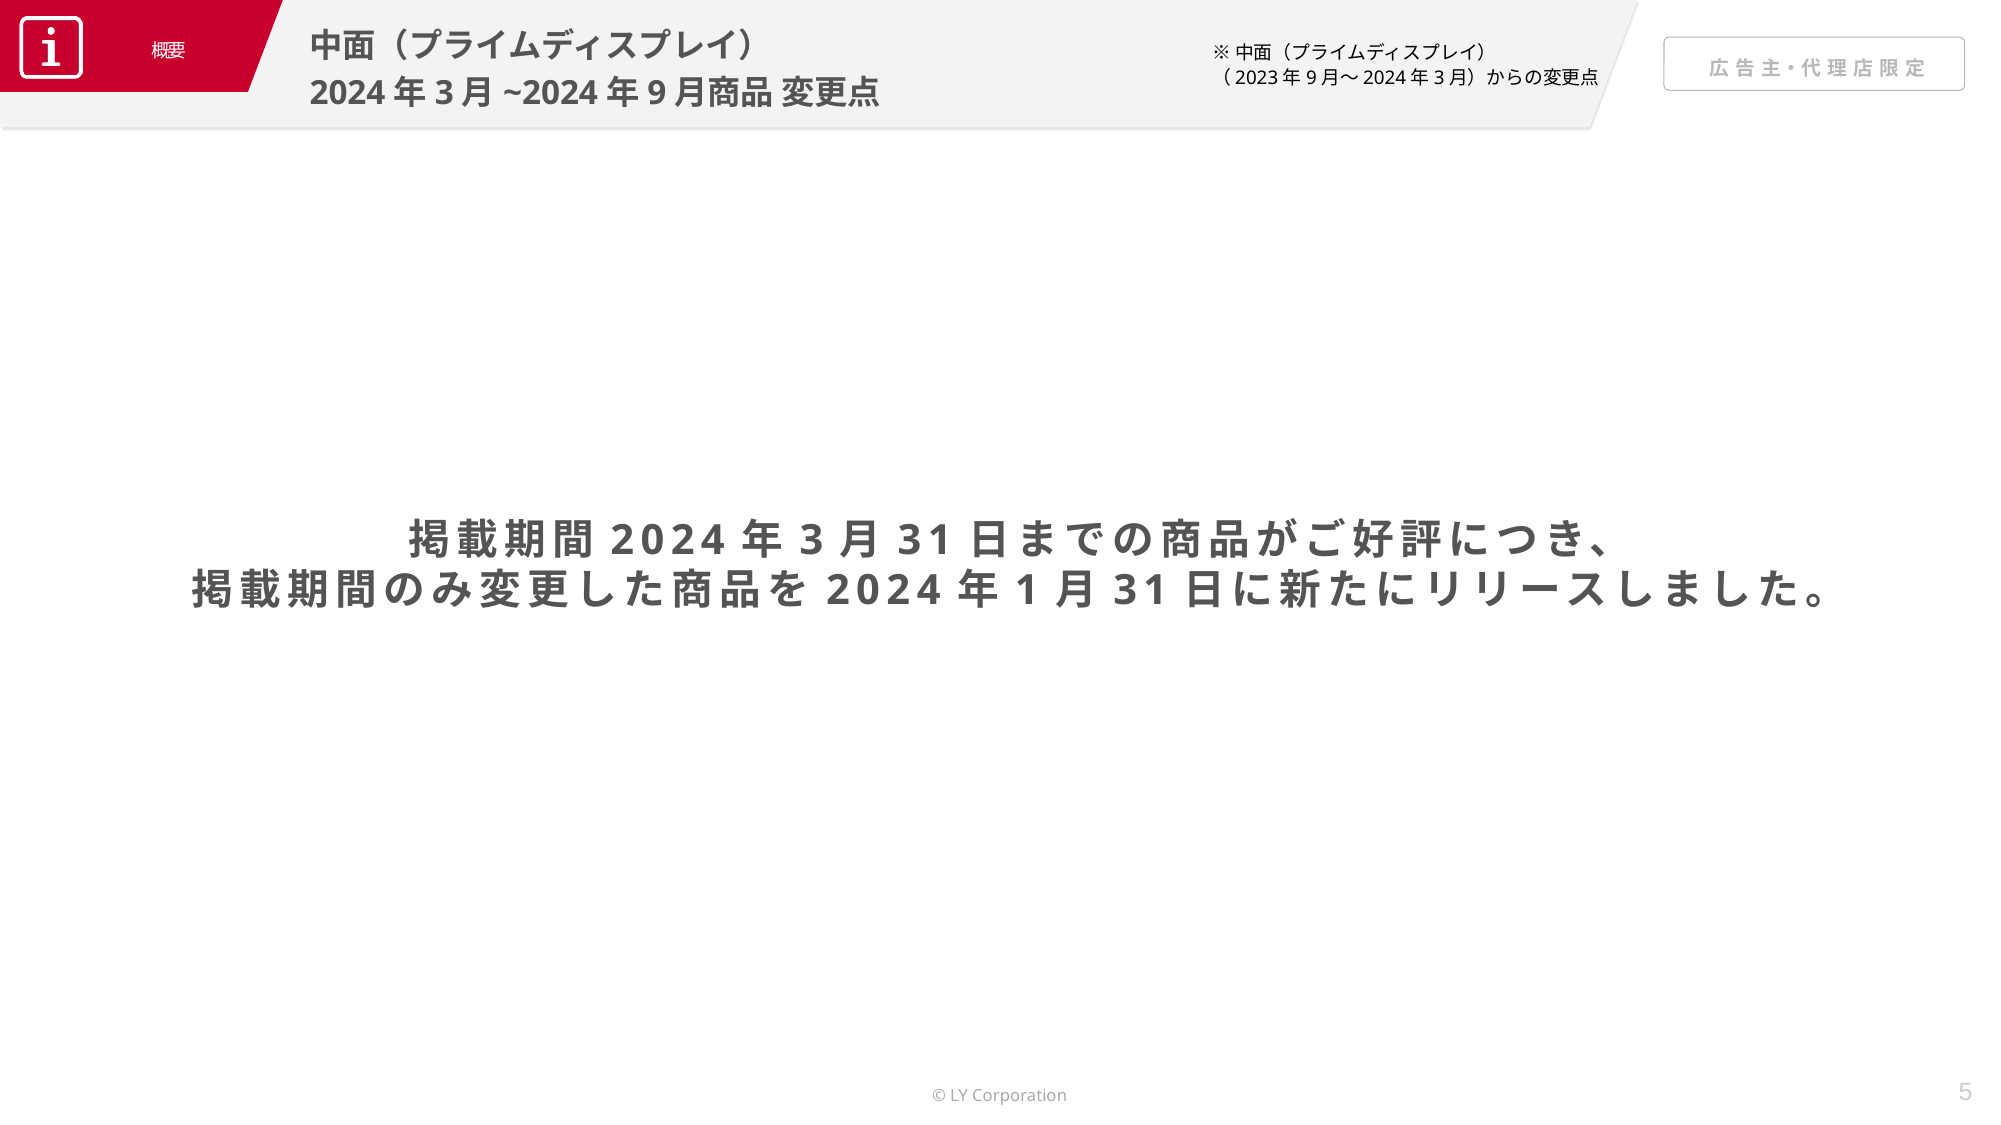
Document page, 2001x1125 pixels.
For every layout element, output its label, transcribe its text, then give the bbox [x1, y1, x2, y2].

text_box 掲載期間2024年3月31日までの商品がご好評につき、 掲載期間のみ変更した商品を2024年1月31日に新たにリリースしました。 [98, 509, 1942, 615]
list 中面（プライムディスプレイ） 2024年3月~2024年9月商品 変更点 [309, 14, 1645, 121]
picture [8, 4, 92, 87]
text_box ※中面（プライムディスプレイ） （2023年9月～2024年3月）からの変更点 [1211, 38, 1608, 89]
list 概要 [97, 13, 240, 81]
